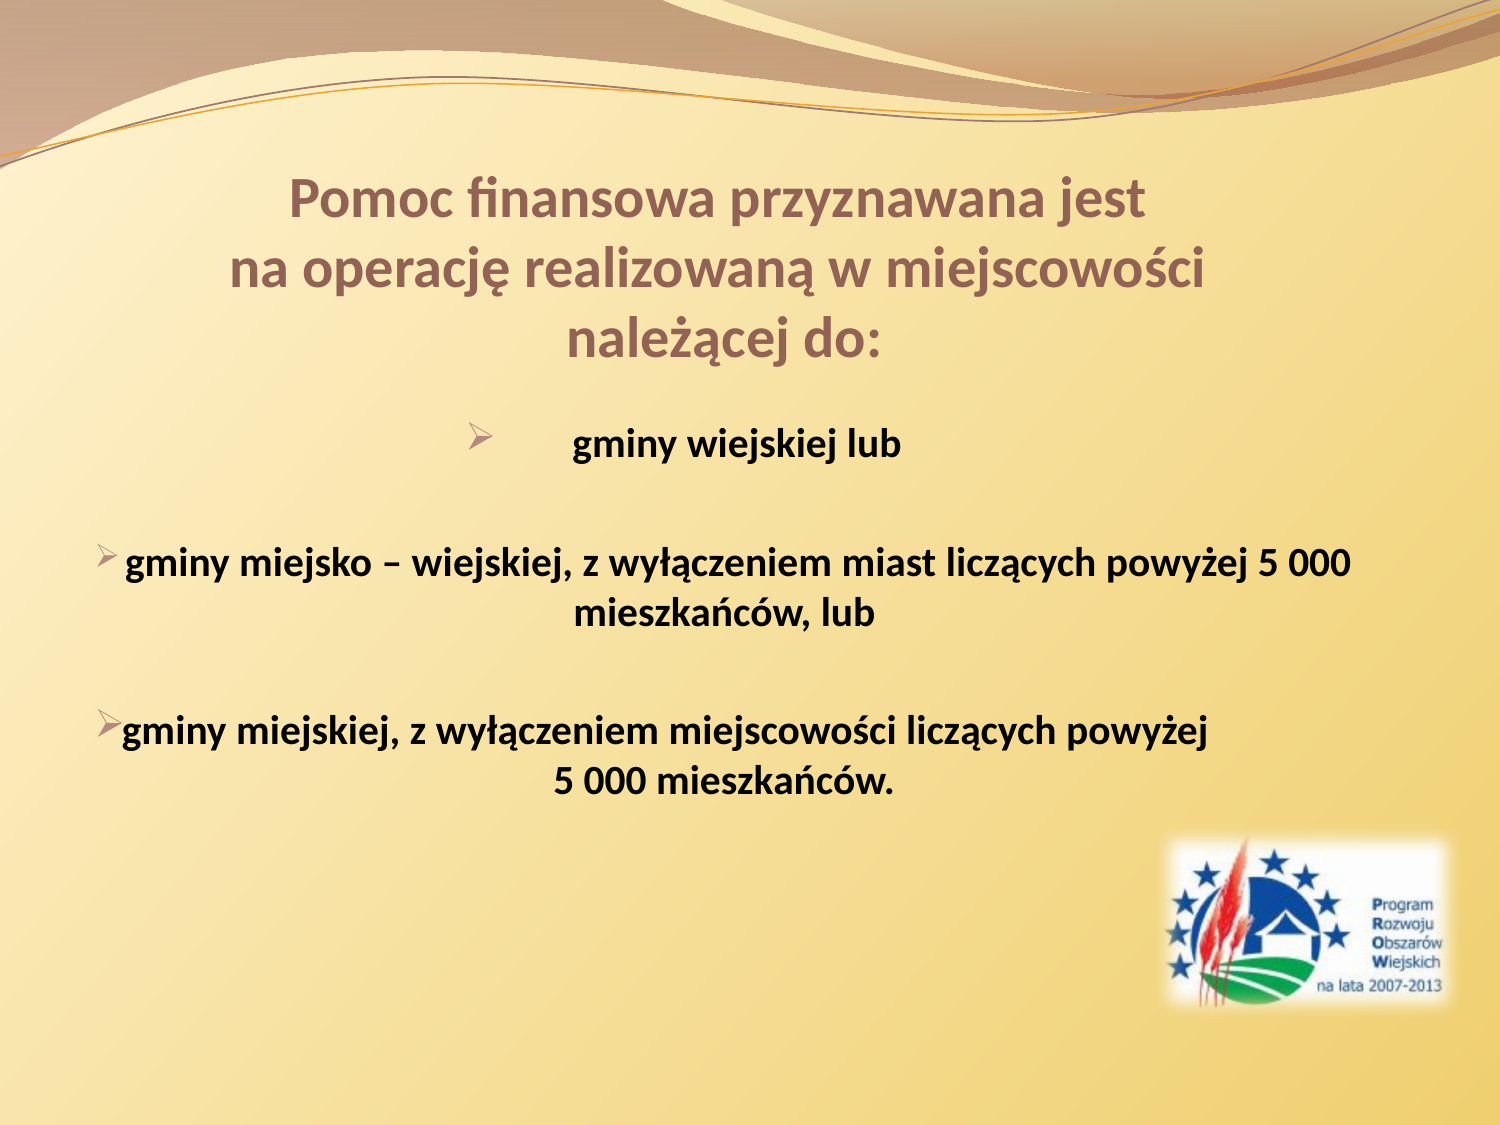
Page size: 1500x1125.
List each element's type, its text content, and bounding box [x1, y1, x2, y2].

list gminy wiejskiej lub gminy miejsko – wiejskiej, z wyłączeniem miast liczących powyżej 5 000 mieszkańców, lub gminy miejskiej, z wyłączeniem miejscowości liczących powyżej 5 000 mieszkańców. [86, 408, 1363, 811]
picture [1151, 822, 1465, 1021]
title Pomoc finansowa przyznawana jest na operację realizowaną w miejscowości należącej do: [86, 215, 1363, 408]
